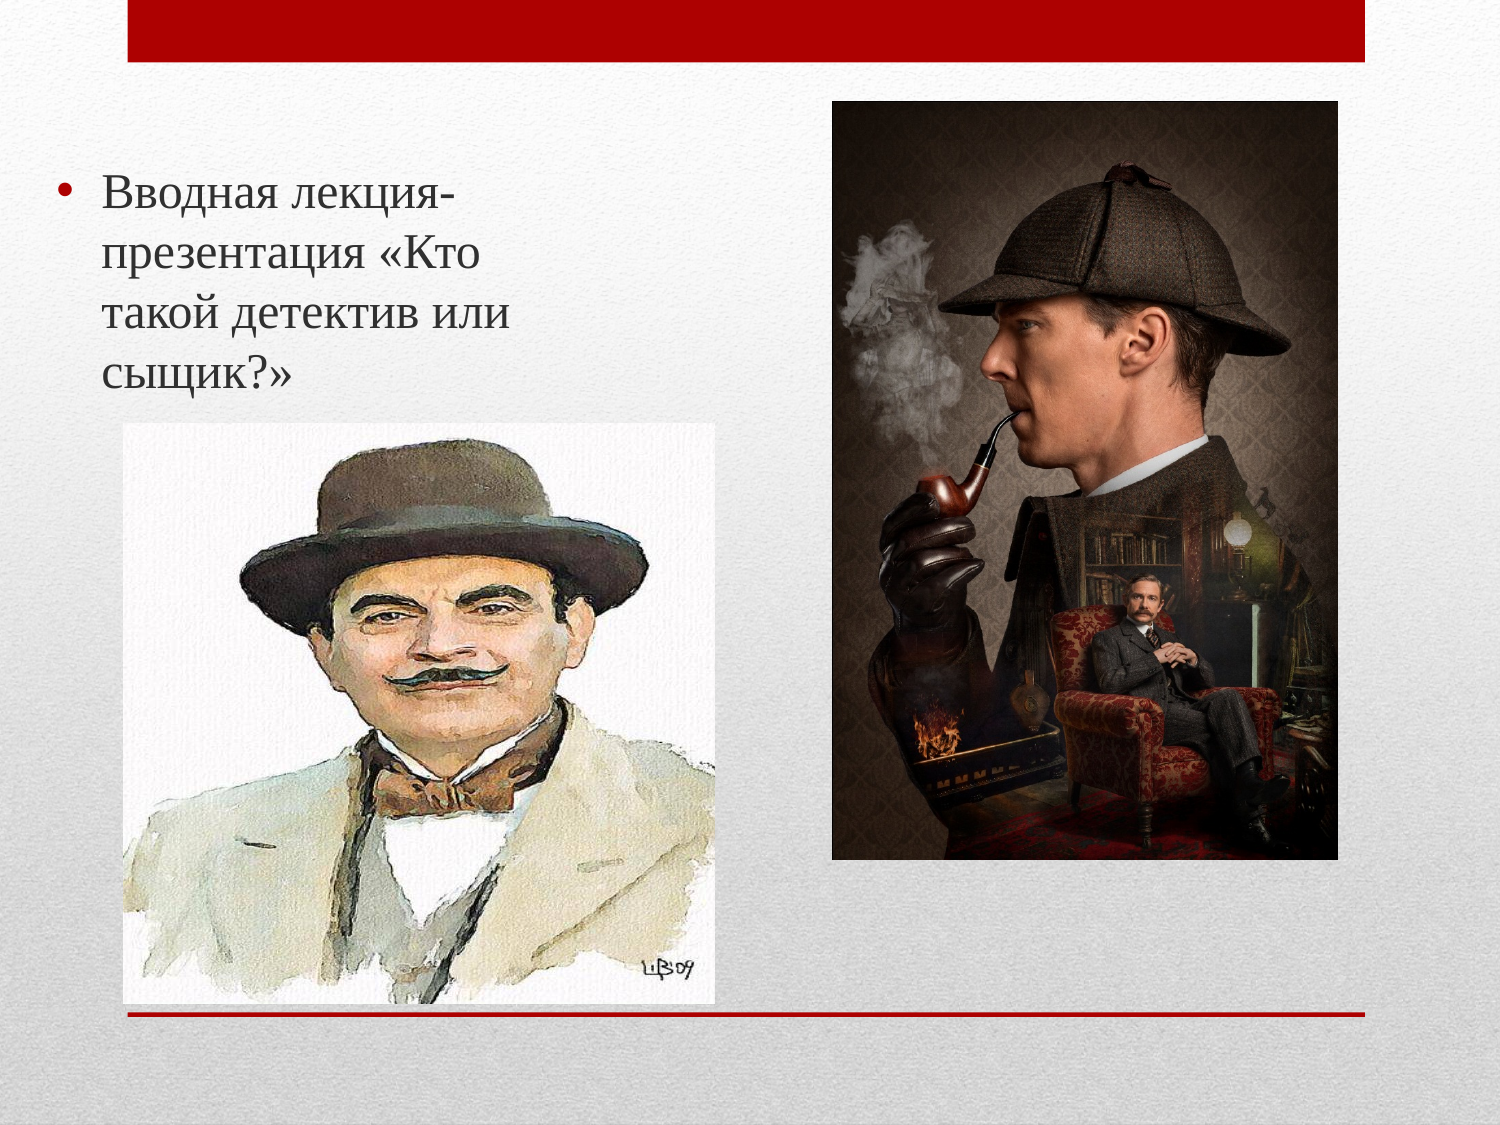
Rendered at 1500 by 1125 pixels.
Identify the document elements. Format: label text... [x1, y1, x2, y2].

picture [123, 422, 716, 1005]
picture [831, 101, 1339, 860]
list Вводная лекция-презентация «Кто такой детектив или сыщик?» [41, 101, 609, 457]
